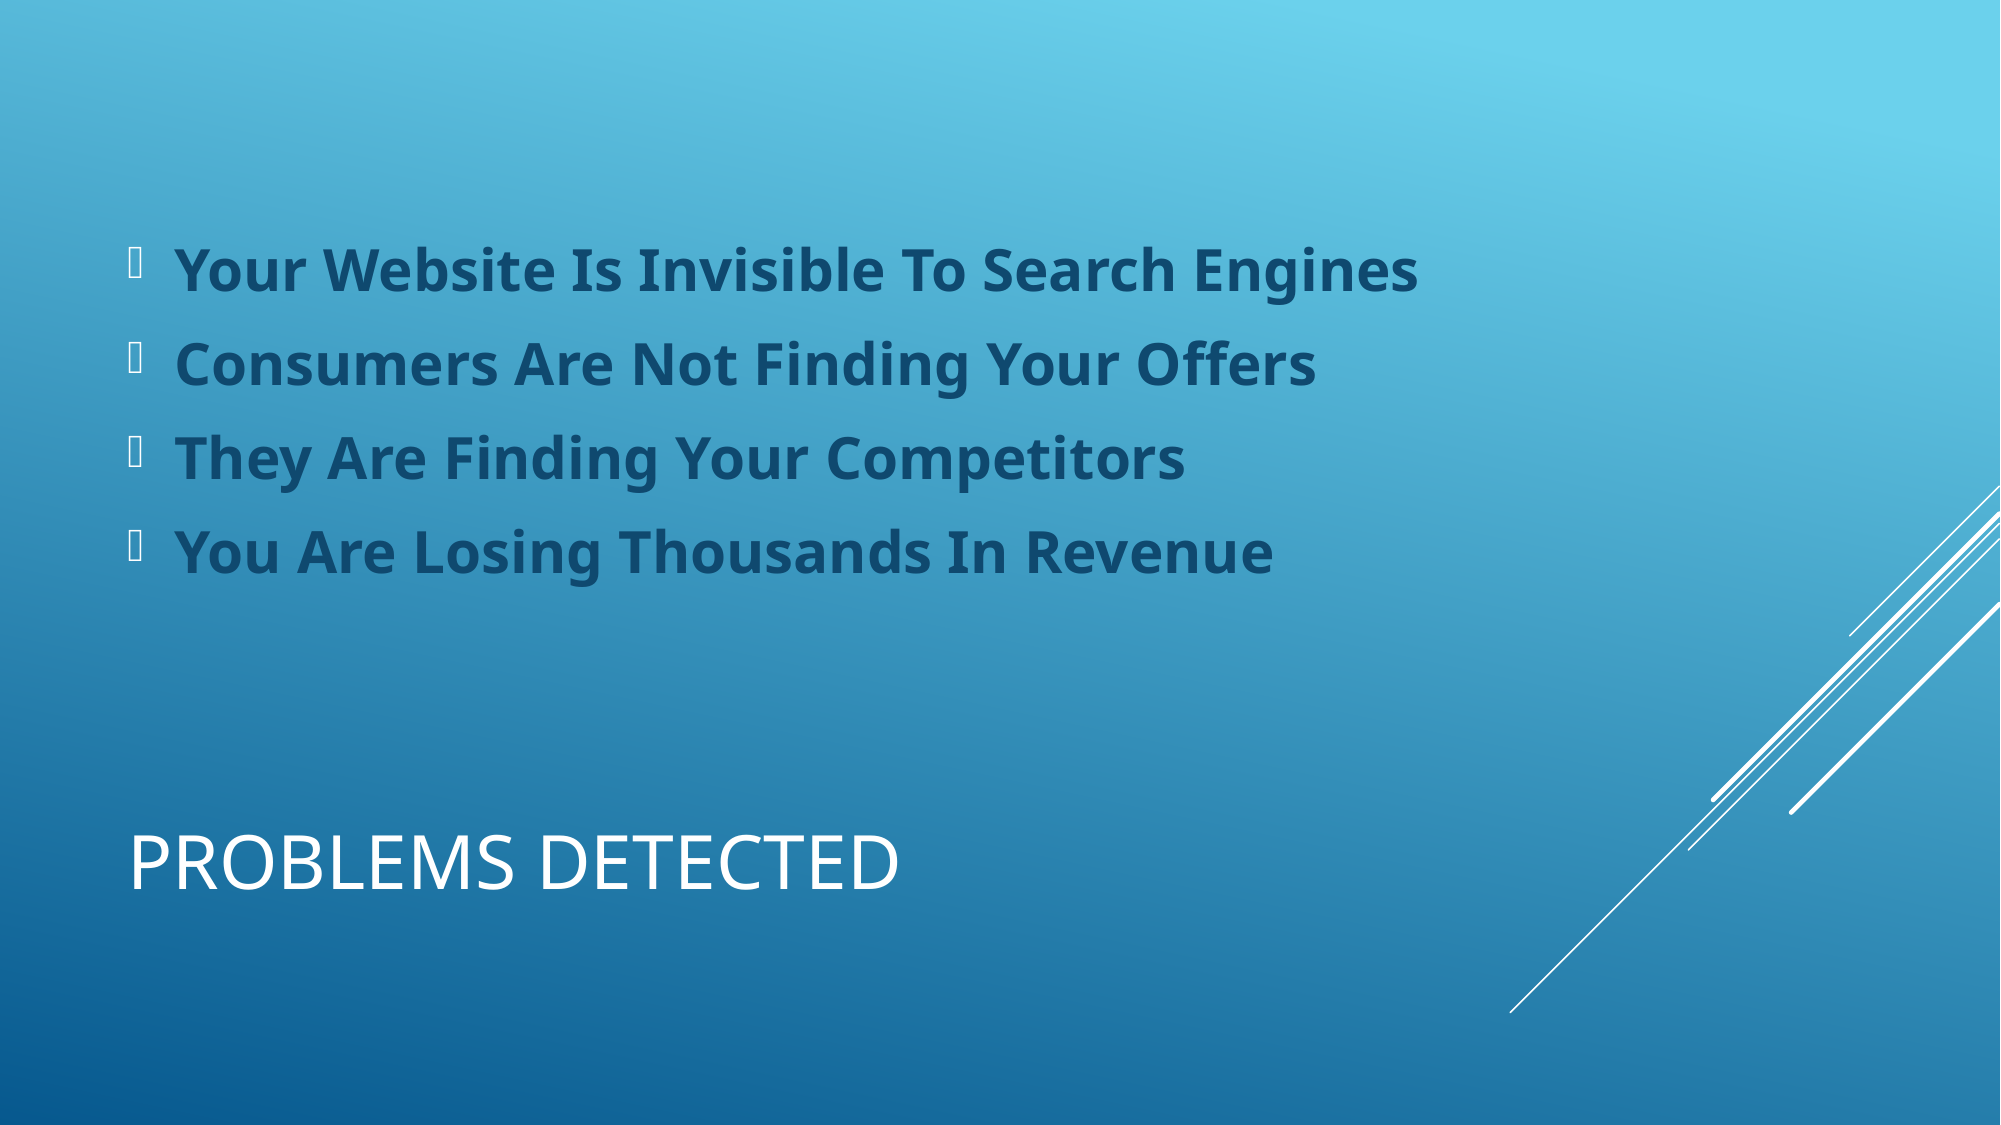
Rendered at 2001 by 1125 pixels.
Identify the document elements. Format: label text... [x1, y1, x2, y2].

title ProblemS detected [112, 736, 1513, 984]
list Your Website Is Invisible To Search Engines Consumers Are Not Finding Your Offers They Are Finding Your Competitors You Are Losing Thousands In Revenue [112, 112, 1513, 706]
